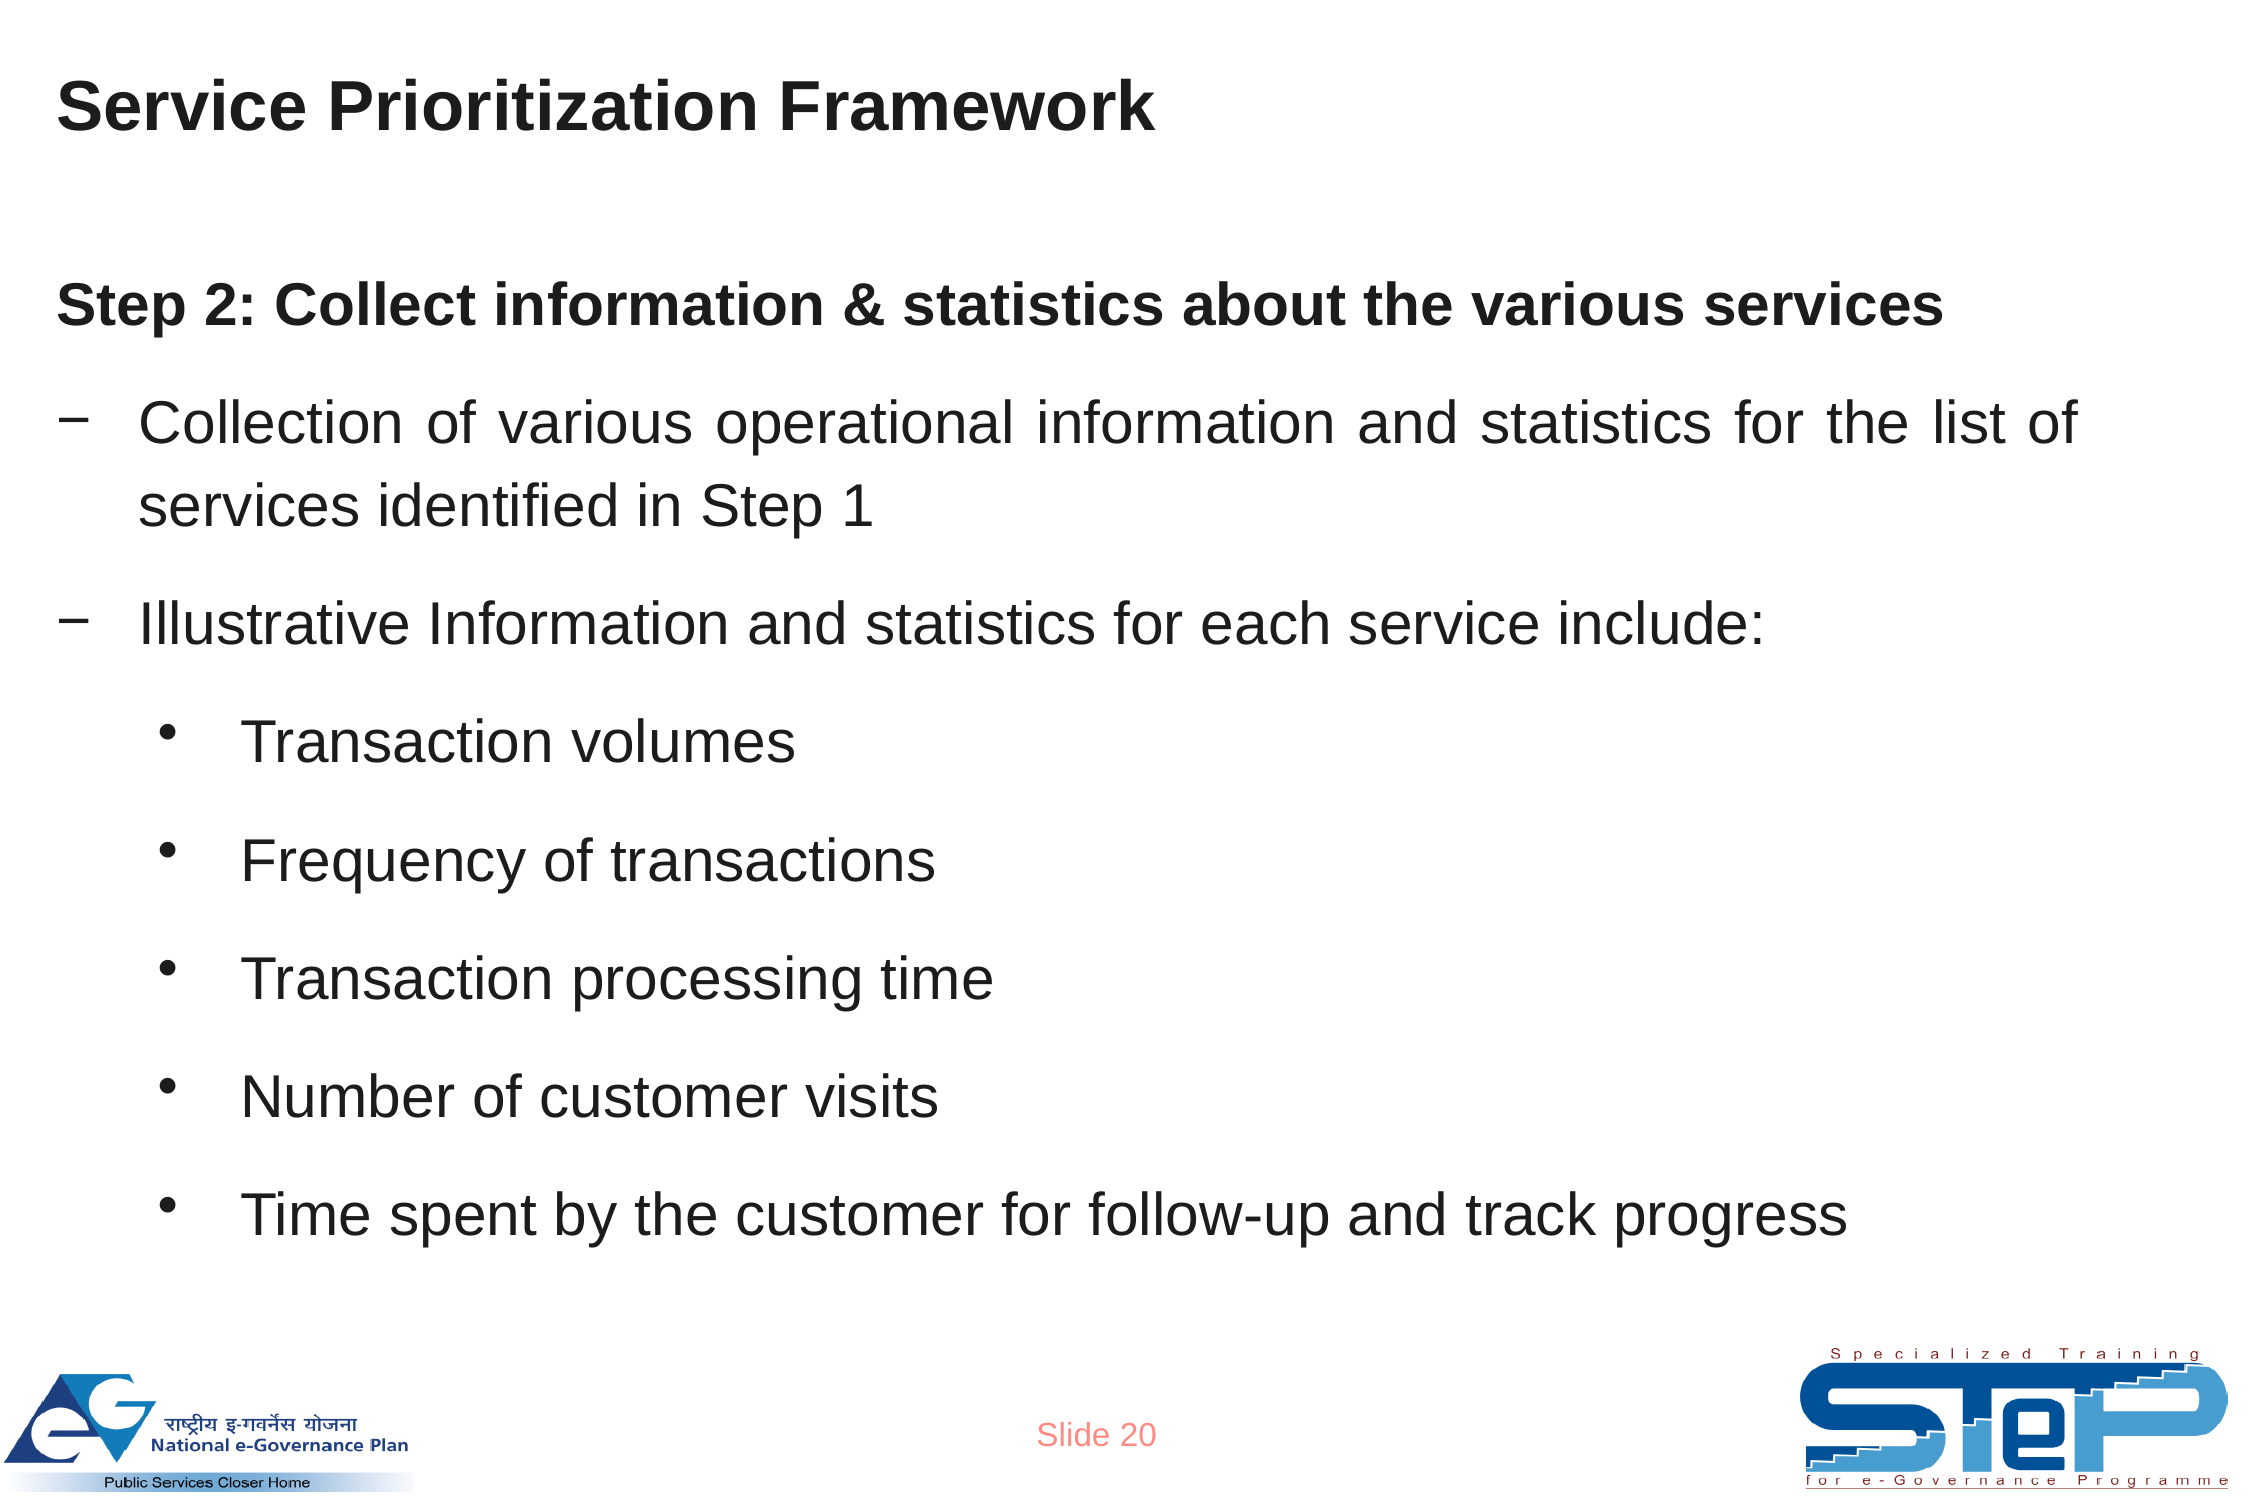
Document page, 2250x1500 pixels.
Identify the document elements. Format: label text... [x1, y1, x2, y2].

title Service Prioritization Framework [56, 59, 2101, 201]
picture [1800, 1348, 2228, 1489]
list Step 2: Collect information & statistics about the various services Collection of various operational information and statistics for the list of services identified in Step 1 Illustrative Information and statistics for each service include: Transaction volumes Frequency of transactions Transaction processing time Number of customer visits Time spent by the customer for follow-up and track progress [56, 254, 2082, 1106]
picture [3, 1374, 413, 1492]
